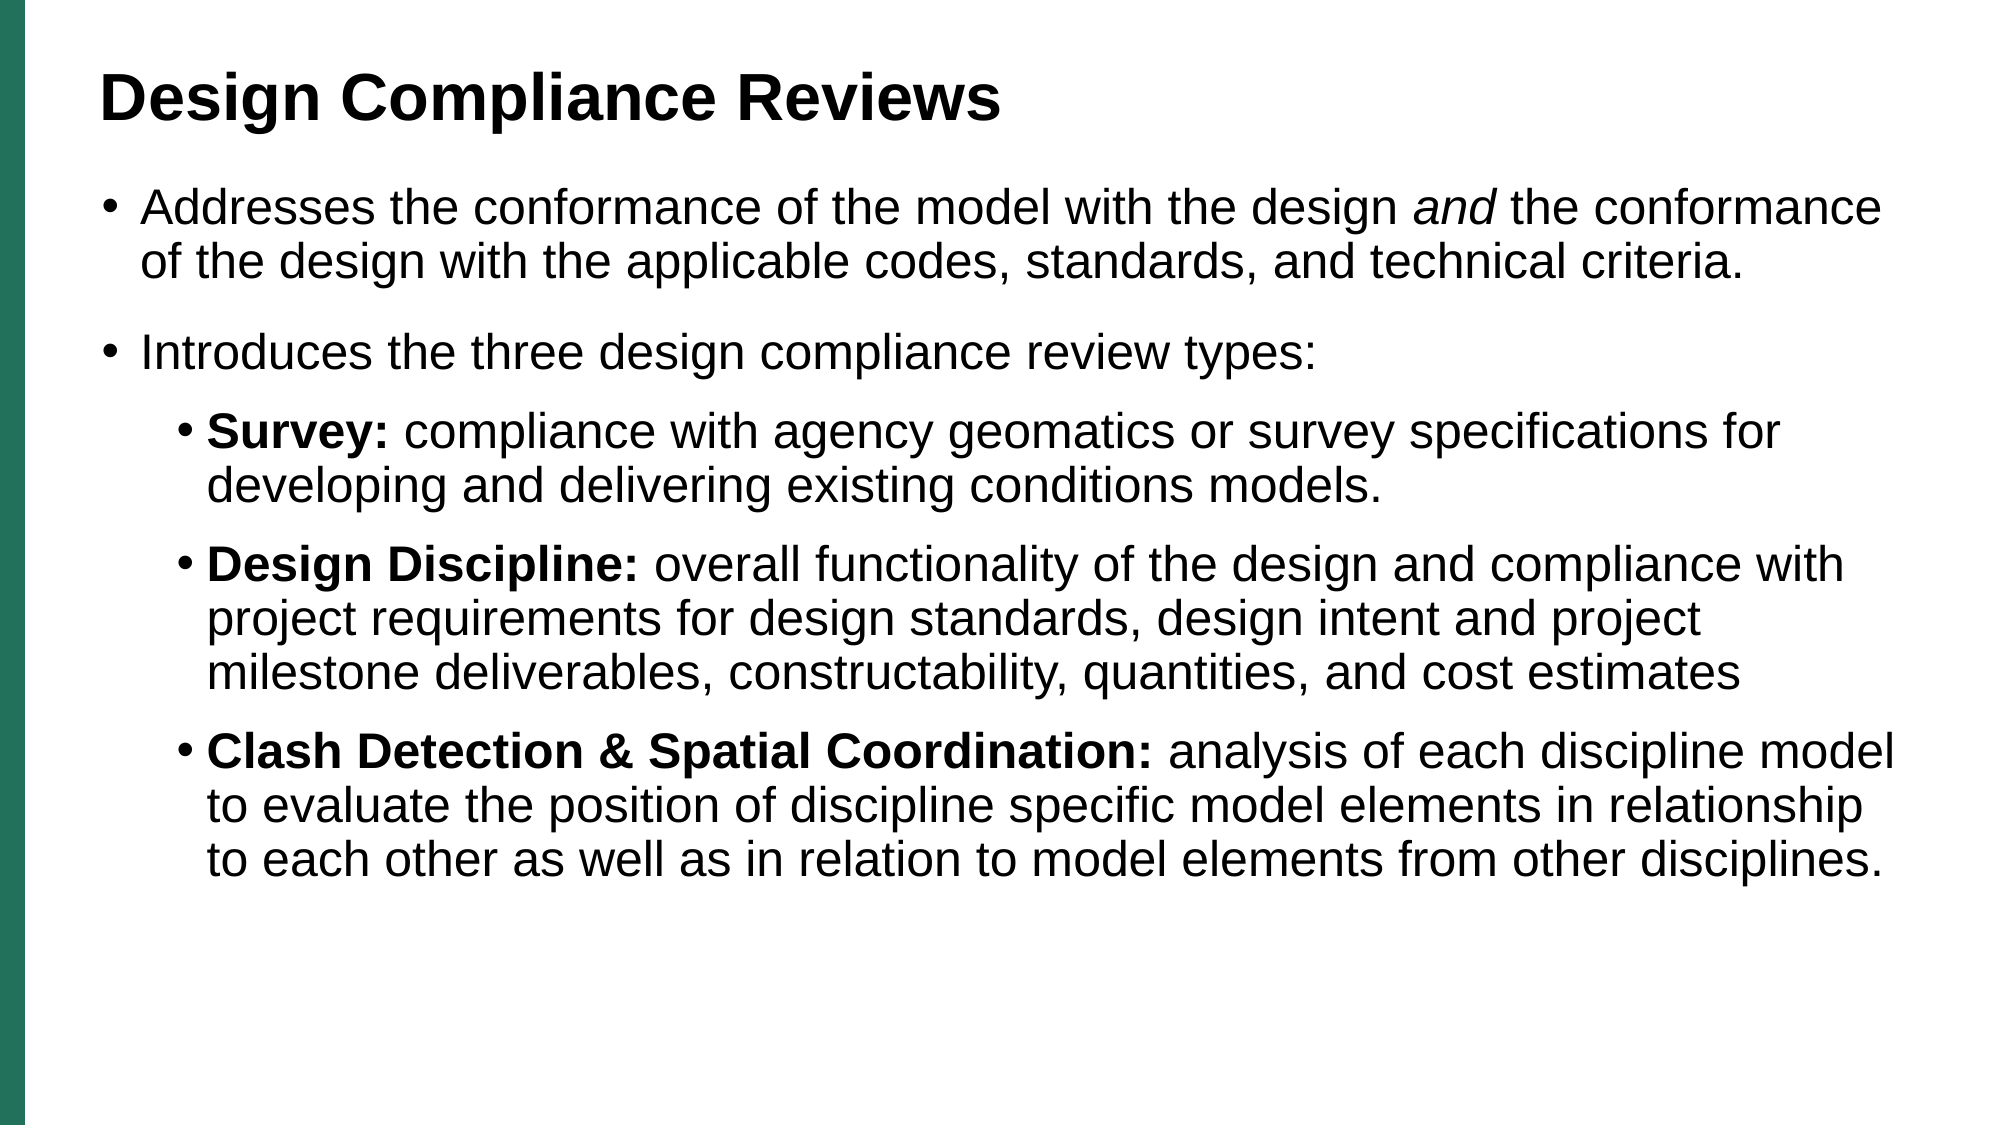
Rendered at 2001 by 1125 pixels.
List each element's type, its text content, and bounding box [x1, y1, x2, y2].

list Addresses the conformance of the model with the design and the conformance of the design with the applicable codes, standards, and technical criteria. Introduces the three design compliance review types: Survey: compliance with agency geomatics or survey specifications for developing and delivering existing conditions models. Design Discipline: overall functionality of the design and compliance with project requirements for design standards, design intent and project milestone deliverables, constructability, quantities, and cost estimates Clash Detection & Spatial Coordination: analysis of each discipline model to evaluate the position of discipline specific model elements in relationship to each other as well as in relation to model elements from other disciplines. [101, 181, 1902, 1038]
title Design Compliance Reviews [99, 62, 1900, 200]
